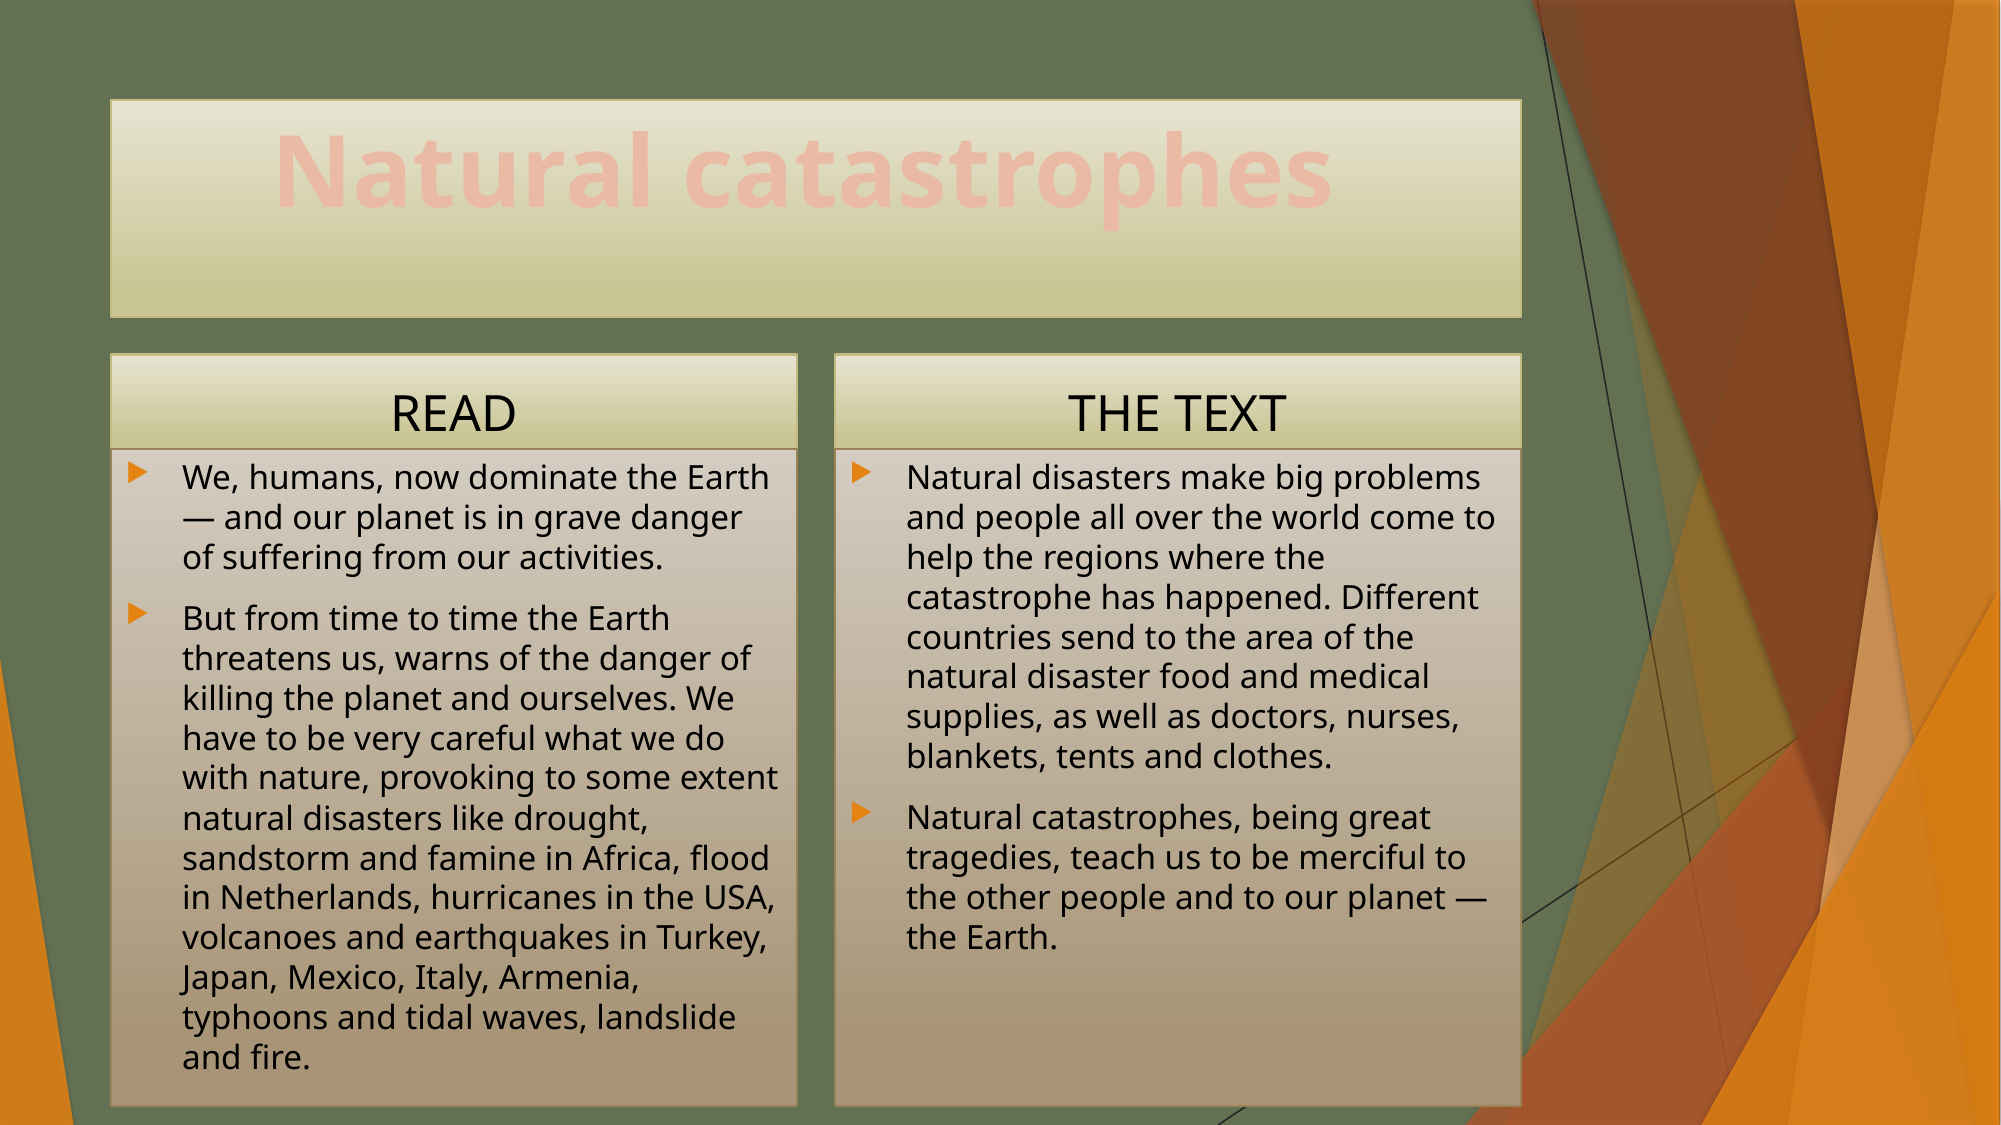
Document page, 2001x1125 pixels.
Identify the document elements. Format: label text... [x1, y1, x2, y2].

list Natural disasters make big problems and people all over the world come to help the regions where the catastrophe has happened. Different countries send to the area of the natural disaster food and medical supplies, as well as doctors, nurses, blankets, tents and clothes. Natural catastrophes, being great tragedies, teach us to be merciful to the other people and to our planet — the Earth. [834, 448, 1522, 1107]
list READ [110, 353, 798, 448]
list THE TEXT [834, 353, 1522, 448]
title Natural catastrophes [110, 99, 1522, 318]
list We, humans, now dominate the Earth — and our planet is in grave danger of suffering from our activities. But from time to time the Earth threatens us, warns of the danger of killing the planet and ourselves. We have to be very careful what we do with nature, provoking to some extent natural disasters like drought, sandstorm and famine in Africa, flood in Netherlands, hurricanes in the USA, volcanoes and earthquakes in Turkey, Japan, Mexico, Italy, Armenia, typhoons and tidal waves, landslide and fire. [110, 448, 798, 1107]
